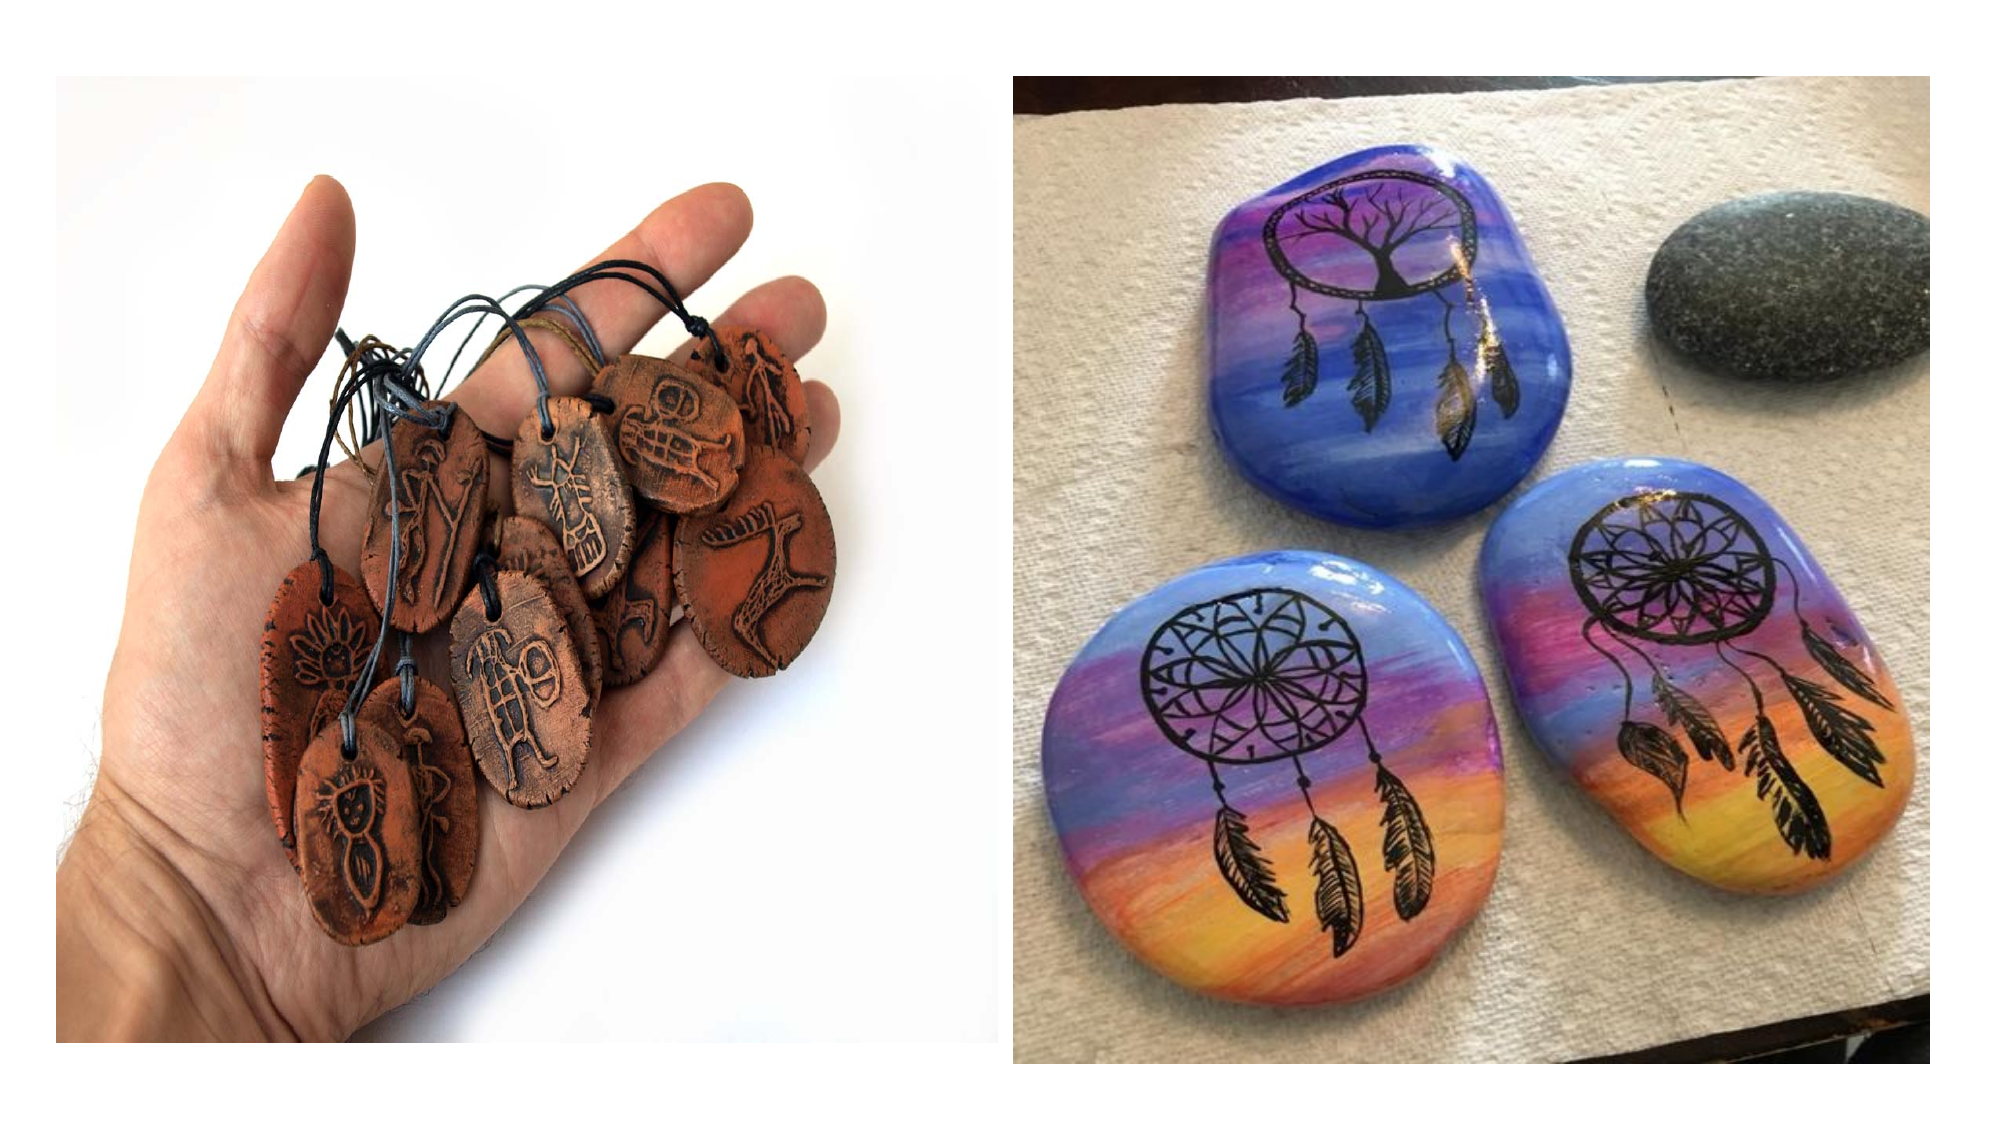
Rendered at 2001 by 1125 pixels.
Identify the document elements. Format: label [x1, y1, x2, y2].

picture [1013, 75, 1930, 1064]
picture [56, 75, 998, 1043]
